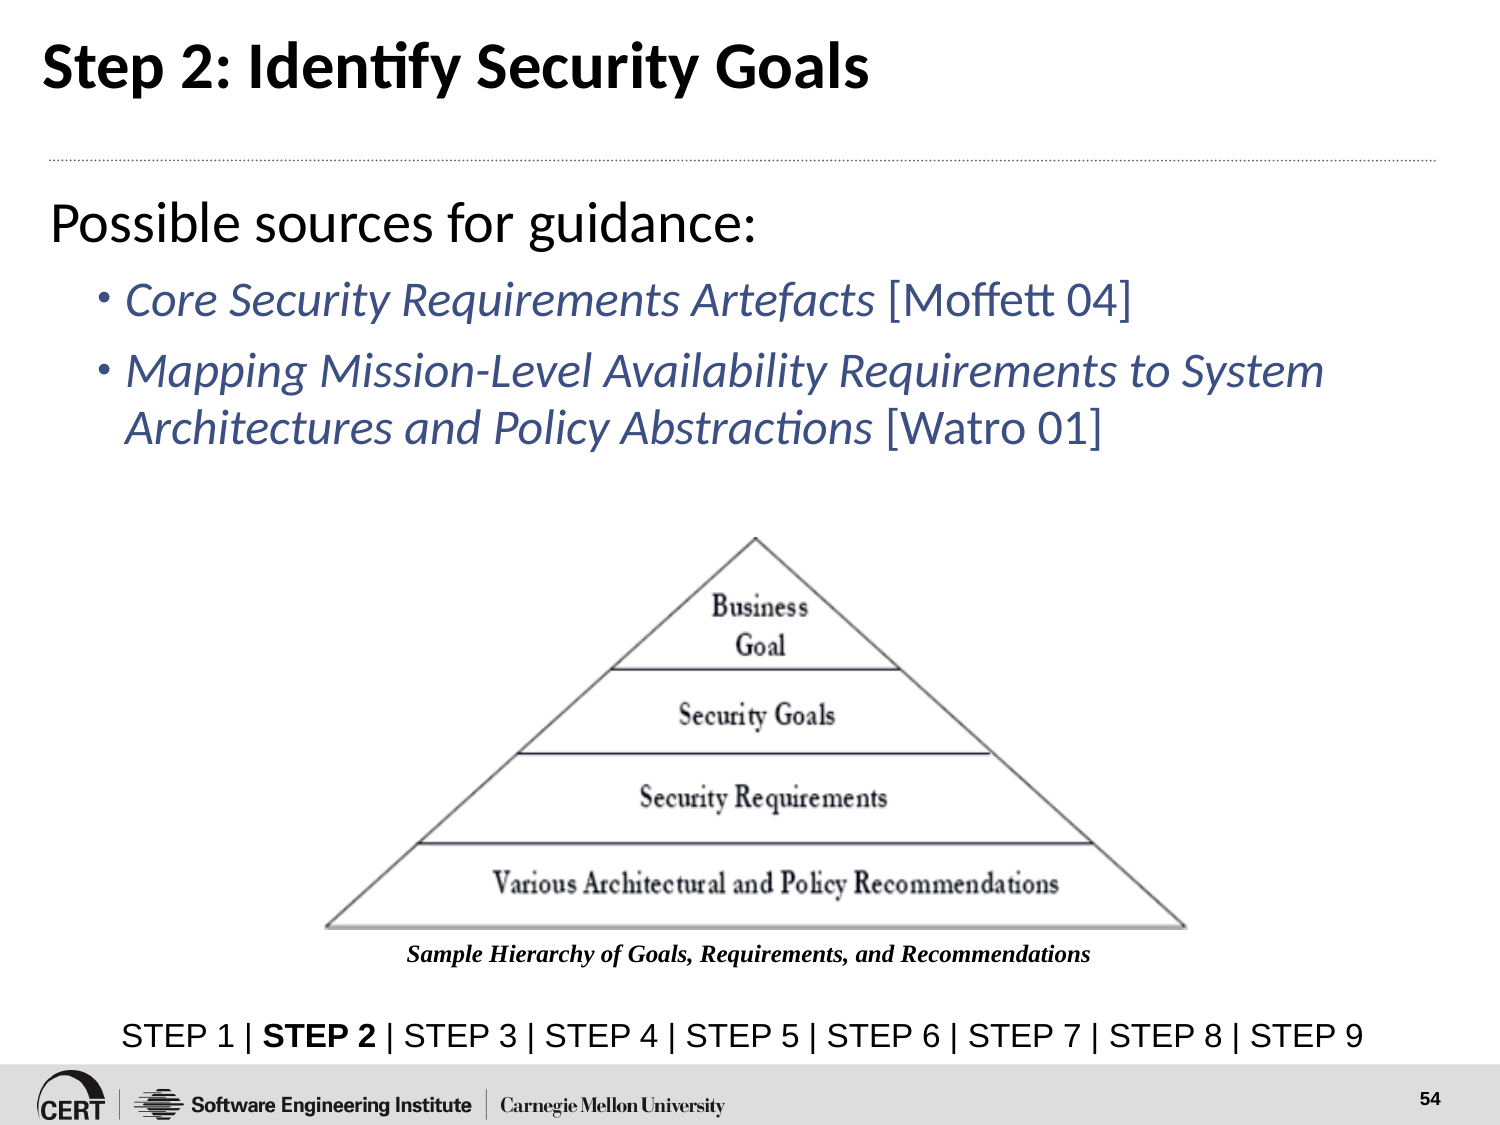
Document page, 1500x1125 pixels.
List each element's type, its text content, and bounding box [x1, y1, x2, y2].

text_box STEP 1 | STEP 2 | STEP 3 | STEP 4 | STEP 5 | STEP 6 | STEP 7 | STEP 8 | STEP 9 [49, 1014, 1437, 1070]
title Step 2: Identify Security Goals [42, 37, 1434, 155]
text_box Sample Hierarchy of Goals, Requirements, and Recommendations [235, 937, 1263, 987]
picture [324, 537, 1188, 930]
picture [37, 1069, 725, 1122]
list Possible sources for guidance: Core Security Requirements Artefacts [Moffett 04] Mapping Mission-Level Availability Requirements to System Architectures and Policy Abstractions [Watro 01] [49, 187, 1438, 1001]
